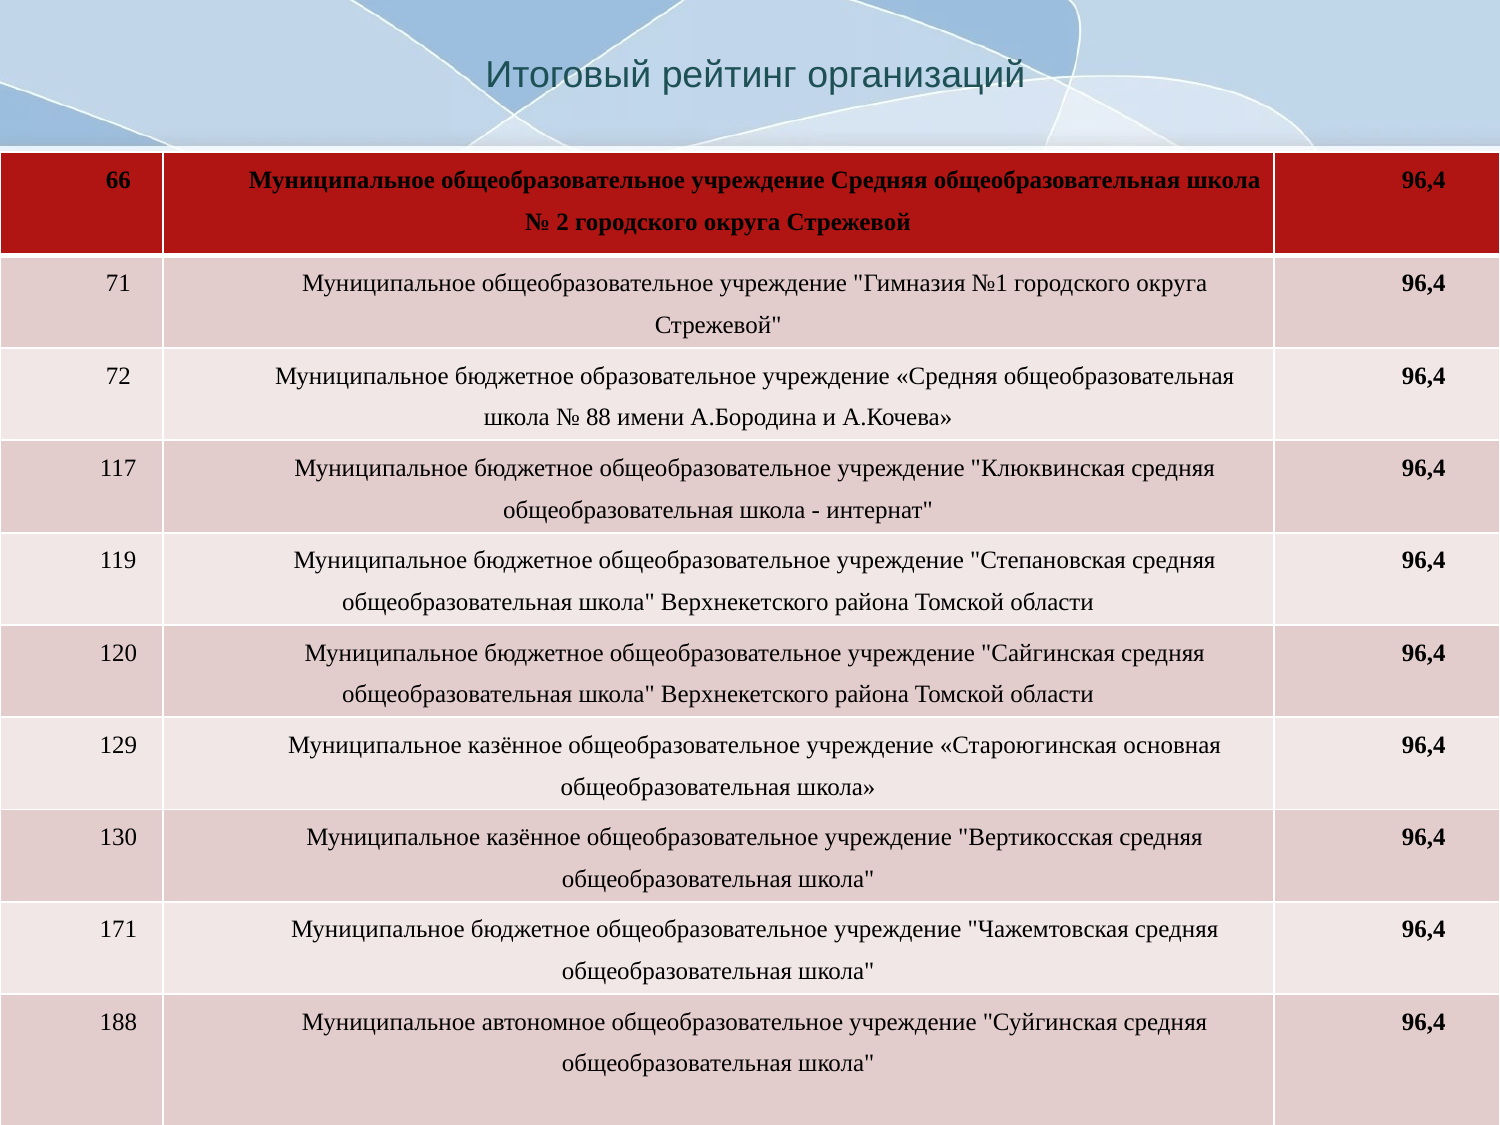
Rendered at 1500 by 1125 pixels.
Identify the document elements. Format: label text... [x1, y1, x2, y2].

table_cell 171 [1, 903, 162, 993]
table_cell 96,4 [1275, 718, 1499, 809]
table_cell 96,4 [1275, 995, 1499, 1125]
table_cell 96,4 [1275, 626, 1499, 716]
table_cell Муниципальное бюджетное общеобразовательное учреждение "Степановская средняя общеобразовательная школа" Верхнекетского района Томской области [164, 534, 1273, 624]
table_header 66 [1, 153, 162, 253]
table_cell 96,4 [1275, 810, 1499, 901]
table_cell 96,4 [1275, 903, 1499, 993]
table_cell 96,4 [1275, 534, 1499, 624]
table_cell Муниципальное бюджетное общеобразовательное учреждение "Сайгинская средняя общеобразовательная школа" Верхнекетского района Томской области [164, 626, 1273, 716]
table_header 96,4 [1275, 153, 1499, 253]
table_cell 96,4 [1275, 349, 1499, 439]
table_cell 120 [1, 626, 162, 716]
table_cell Муниципальное казённое общеобразовательное учреждение «Староюгинская основная общеобразовательная школа» [164, 718, 1273, 809]
table_cell 117 [1, 441, 162, 532]
table_cell 129 [1, 718, 162, 809]
table_cell 96,4 [1275, 258, 1499, 347]
title Итоговый рейтинг организаций [75, 45, 1425, 151]
table_cell Муниципальное бюджетное образовательное учреждение «Средняя общеобразовательная школа № 88 имени А.Бородина и А.Кочева» [164, 349, 1273, 439]
table_cell Муниципальное бюджетное общеобразовательное учреждение "Чажемтовская средняя общеобразовательная школа" [164, 903, 1273, 993]
table_cell 119 [1, 534, 162, 624]
table_cell 130 [1, 810, 162, 901]
table_cell 188 [1, 995, 162, 1125]
table_cell Муниципальное казённое общеобразовательное учреждение "Вертикосская средняя общеобразовательная школа" [164, 810, 1273, 901]
table_cell Муниципальное бюджетное общеобразовательное учреждение "Клюквинская средняя общеобразовательная школа - интернат" [164, 441, 1273, 532]
table_cell 71 [1, 258, 162, 347]
table_header Муниципальное общеобразовательное учреждение Средняя общеобразовательная школа № 2 городского округа Стрежевой [164, 153, 1273, 253]
table_cell 94 [0, 0, 1500, 151]
table_cell 72 [1, 349, 162, 439]
table_cell Муниципальное общеобразовательное учреждение "Гимназия №1 городского округа Стрежевой" [164, 258, 1273, 347]
table_cell Муниципальное автономное общеобразовательное учреждение "Суйгинская средняя общеобразовательная школа" [164, 995, 1273, 1125]
table_cell 96,4 [1275, 441, 1499, 532]
